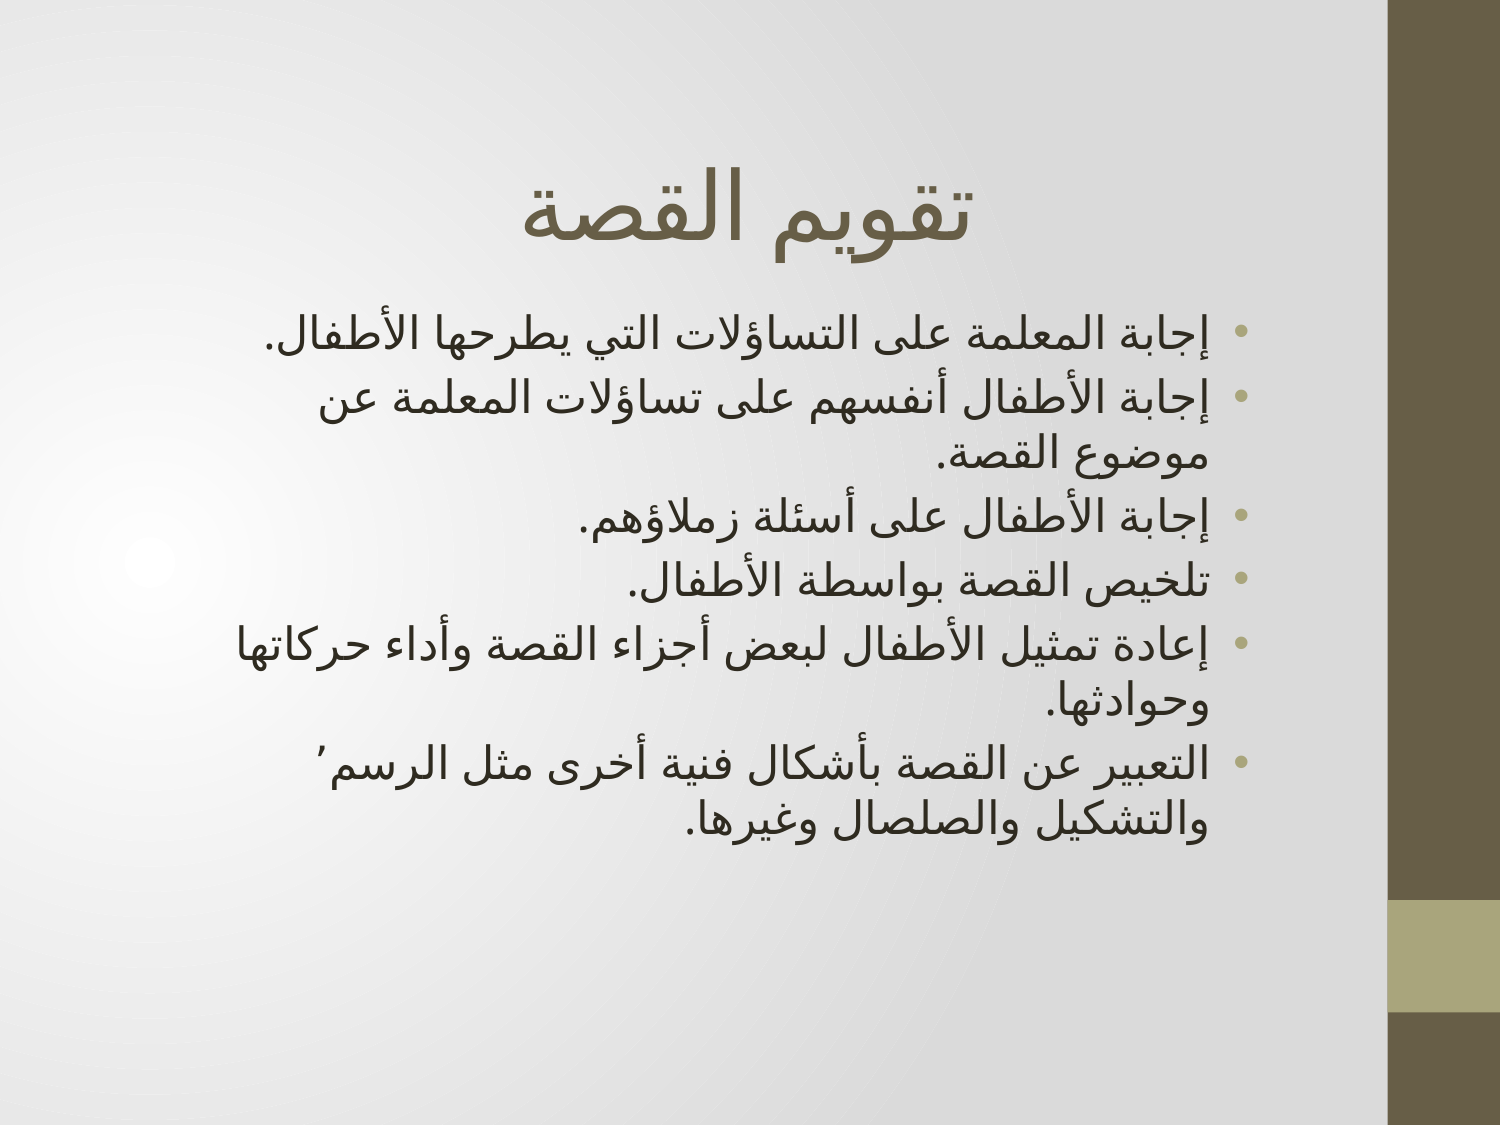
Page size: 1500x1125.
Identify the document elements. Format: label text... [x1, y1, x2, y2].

title تقويم القصة [171, 108, 1324, 296]
list إجابة المعلمة على التساؤلات التي يطرحها الأطفال. إجابة الأطفال أنفسهم على تساؤلات المعلمة عن موضوع القصة. إجابة الأطفال على أسئلة زملاؤهم. تلخيص القصة بواسطة الأطفال. إعادة تمثيل الأطفال لبعض أجزاء القصة وأداء حركاتها وحوادثها. التعبير عن القصة بأشكال فنية أخرى مثل الرسم٬ والتشكيل والصلصال وغيرها. [171, 296, 1283, 957]
